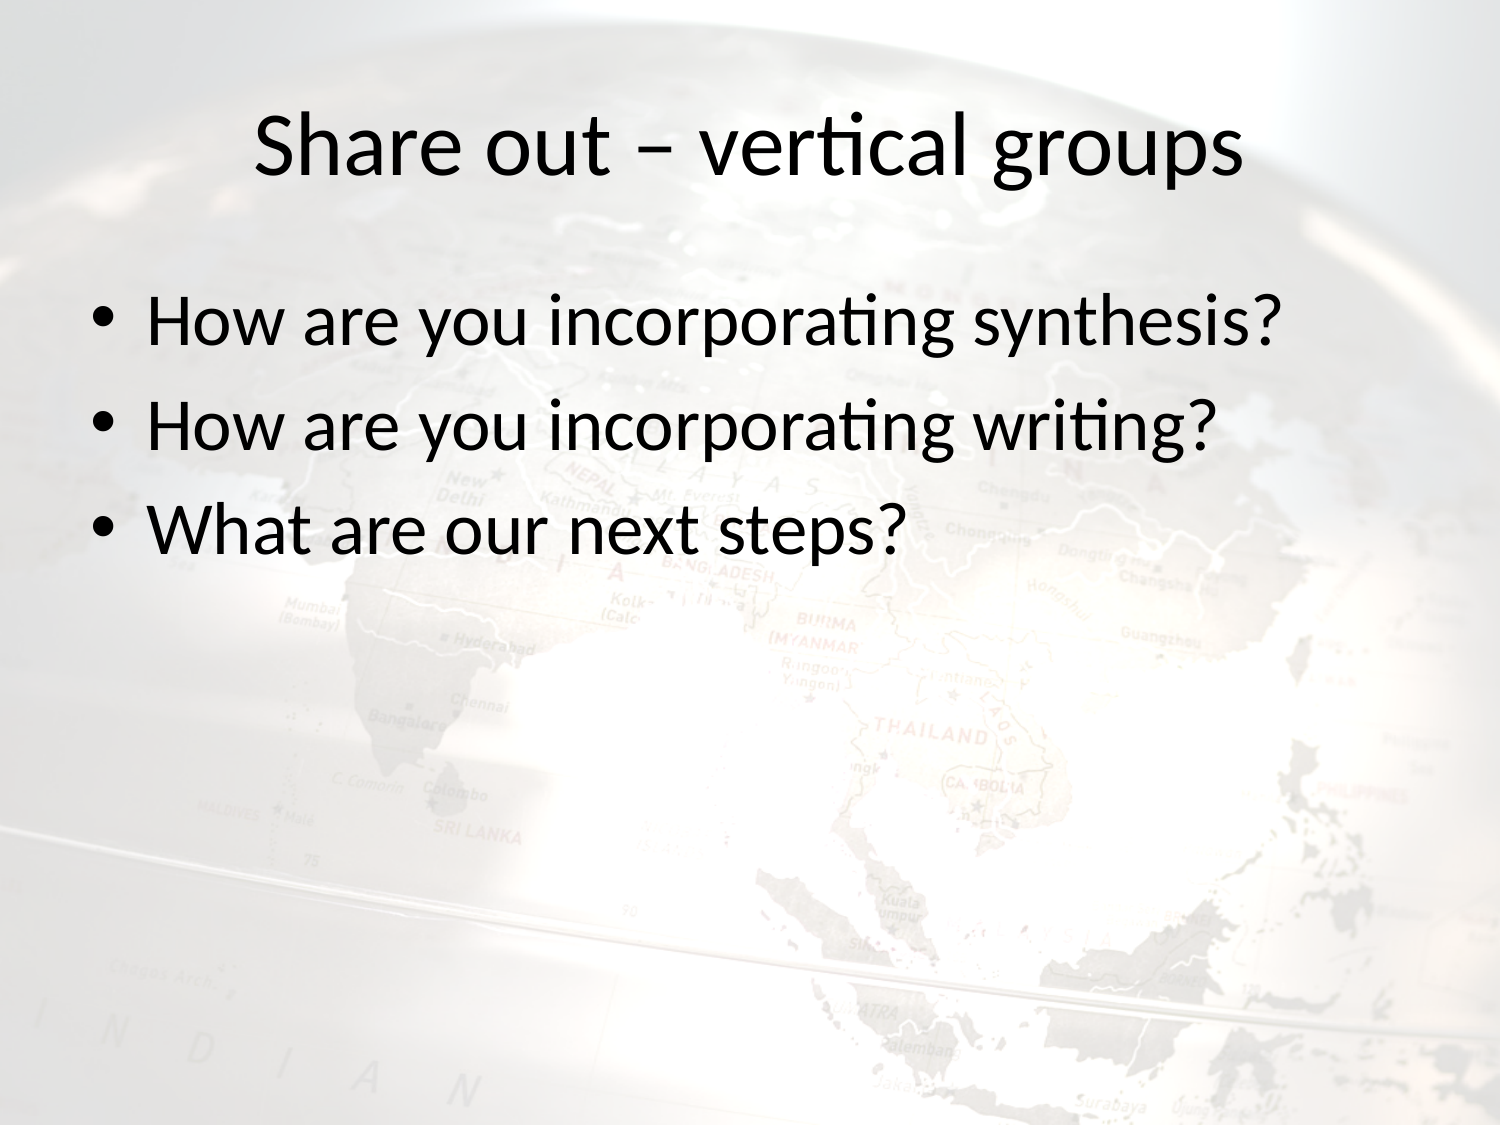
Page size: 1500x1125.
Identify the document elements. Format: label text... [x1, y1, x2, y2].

title Share out – vertical groups [75, 45, 1425, 233]
list How are you incorporating synthesis? How are you incorporating writing? What are our next steps? [75, 262, 1425, 1005]
